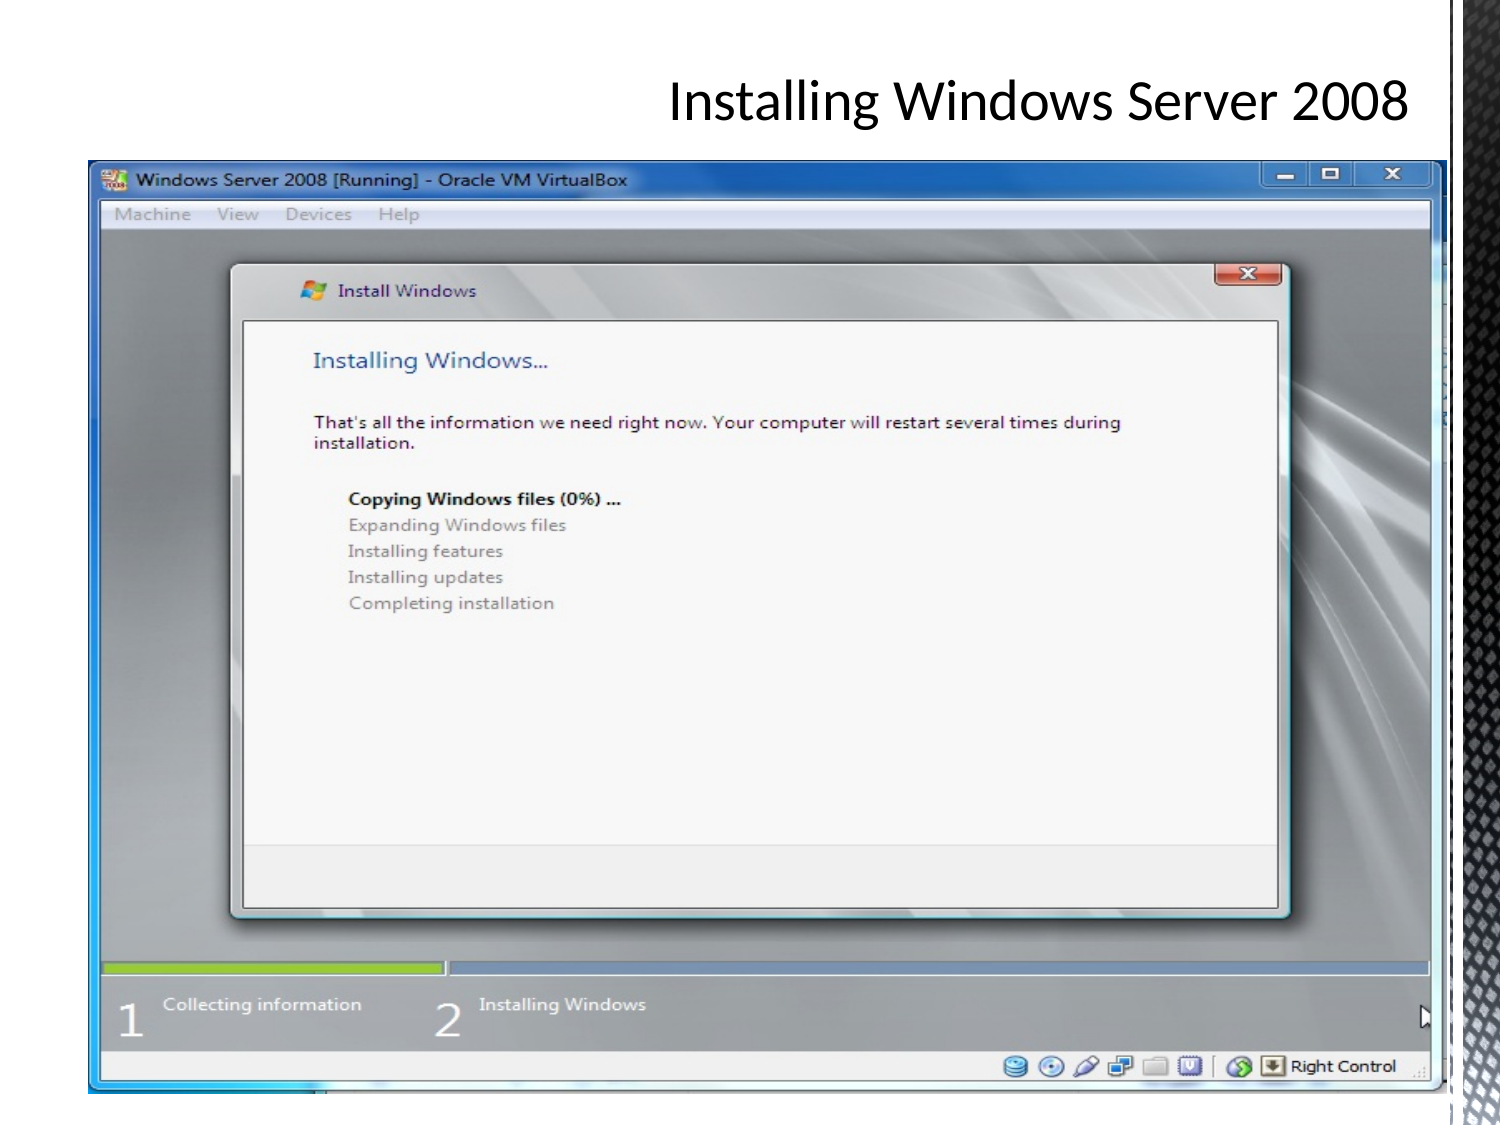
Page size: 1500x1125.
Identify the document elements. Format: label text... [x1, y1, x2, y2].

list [88, 160, 1448, 1095]
picture [1447, 0, 1500, 1125]
title Installing Windows Server 2008 [75, 45, 1425, 149]
